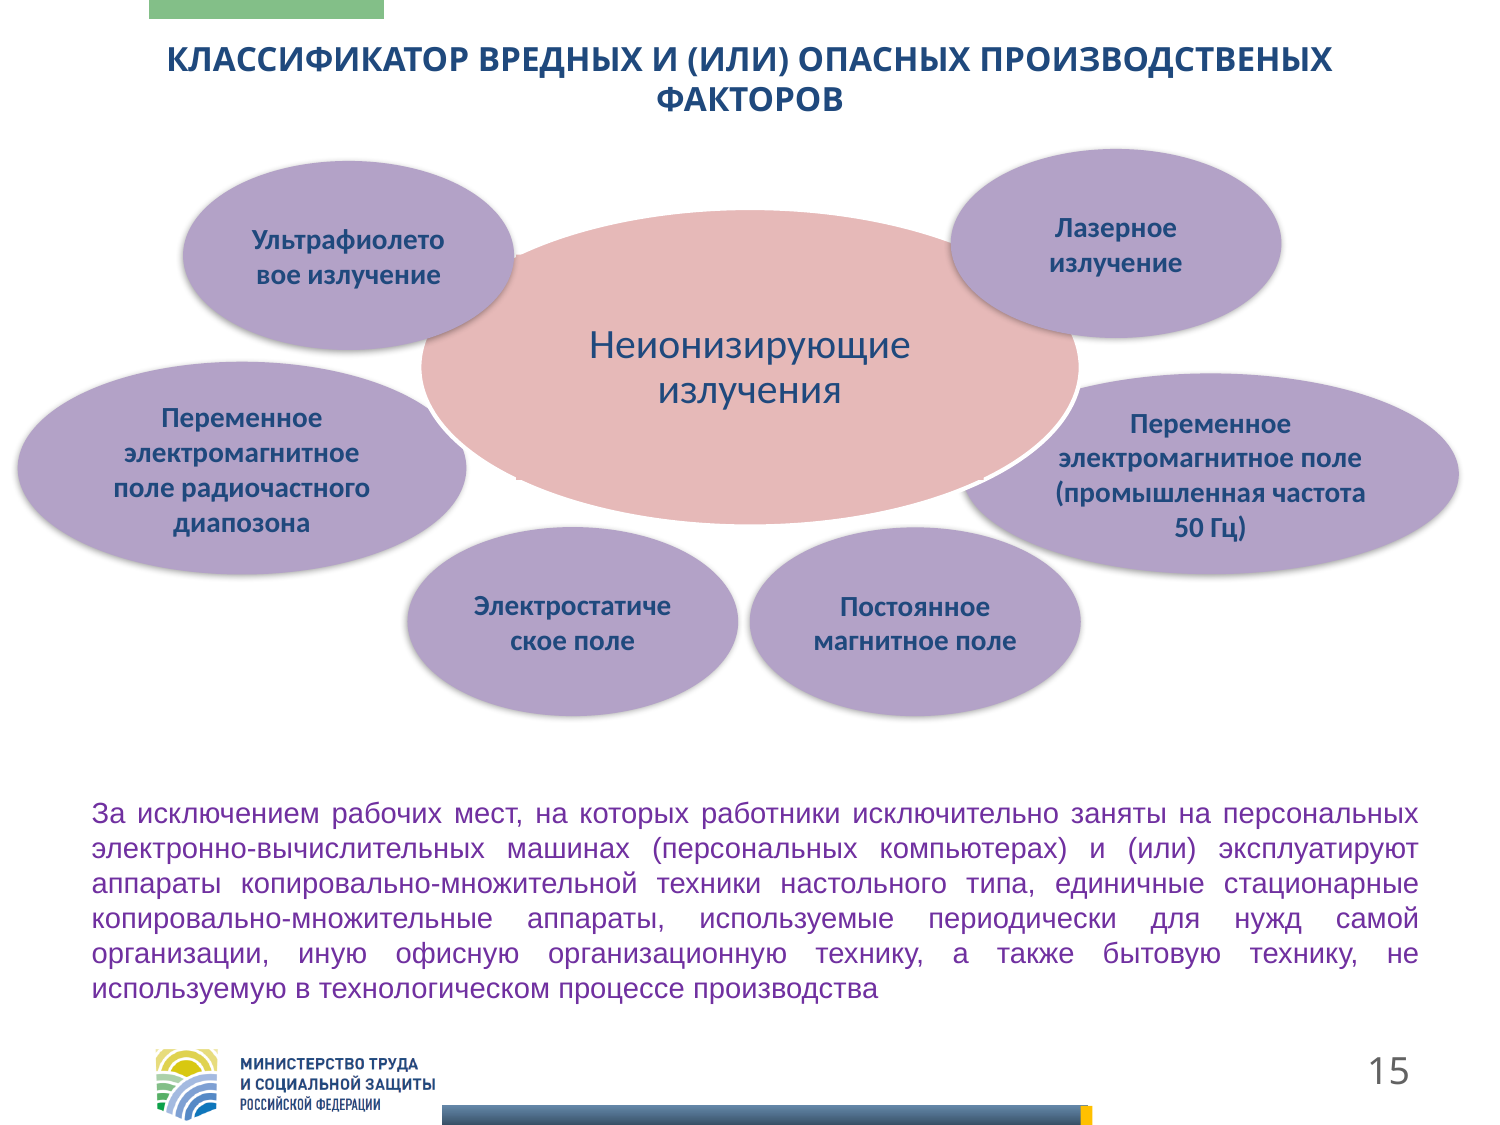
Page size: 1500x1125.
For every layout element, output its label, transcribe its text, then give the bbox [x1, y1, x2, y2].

text_box [448, 1105, 1079, 1125]
text_box Постоянное магнитное поле [748, 535, 1082, 717]
picture [149, 0, 385, 19]
text_box [1079, 1104, 1094, 1125]
text_box Переменное электромагнитное поле (промышленная частота 50 Гц) [1012, 372, 1460, 575]
picture [147, 1043, 444, 1125]
text_box Лазерное излучение [963, 148, 1283, 339]
text_box Электростатическое поле [406, 535, 739, 717]
title КЛАССИФИКАТОР ВРЕДНЫХ И (ИЛИ) ОПАСНЫХ ПРОИЗВОДСТВЕНЫХ ФАКТОРОВ [76, 30, 1424, 126]
slide_number 15 [1074, 1042, 1425, 1103]
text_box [419, 207, 1081, 527]
text_box Ультрафиолетовое излучение [182, 160, 491, 351]
text_box За исключением рабочих мест, на которых работники исключительно заняты на персональных электронно-вычислительных машинах (персональных компьютерах) и (или) эксплуатируют аппараты копировально-множительной техники настольного типа, единичные стационарные копировально-множительные аппараты, используемые периодически для нужд самой организации, иную офисную организационную технику, а также бытовую технику, не используемую в технологическом процессе производства [76, 786, 1436, 1012]
text_box Переменное электромагнитное поле радиочастного диапозона [16, 360, 419, 576]
